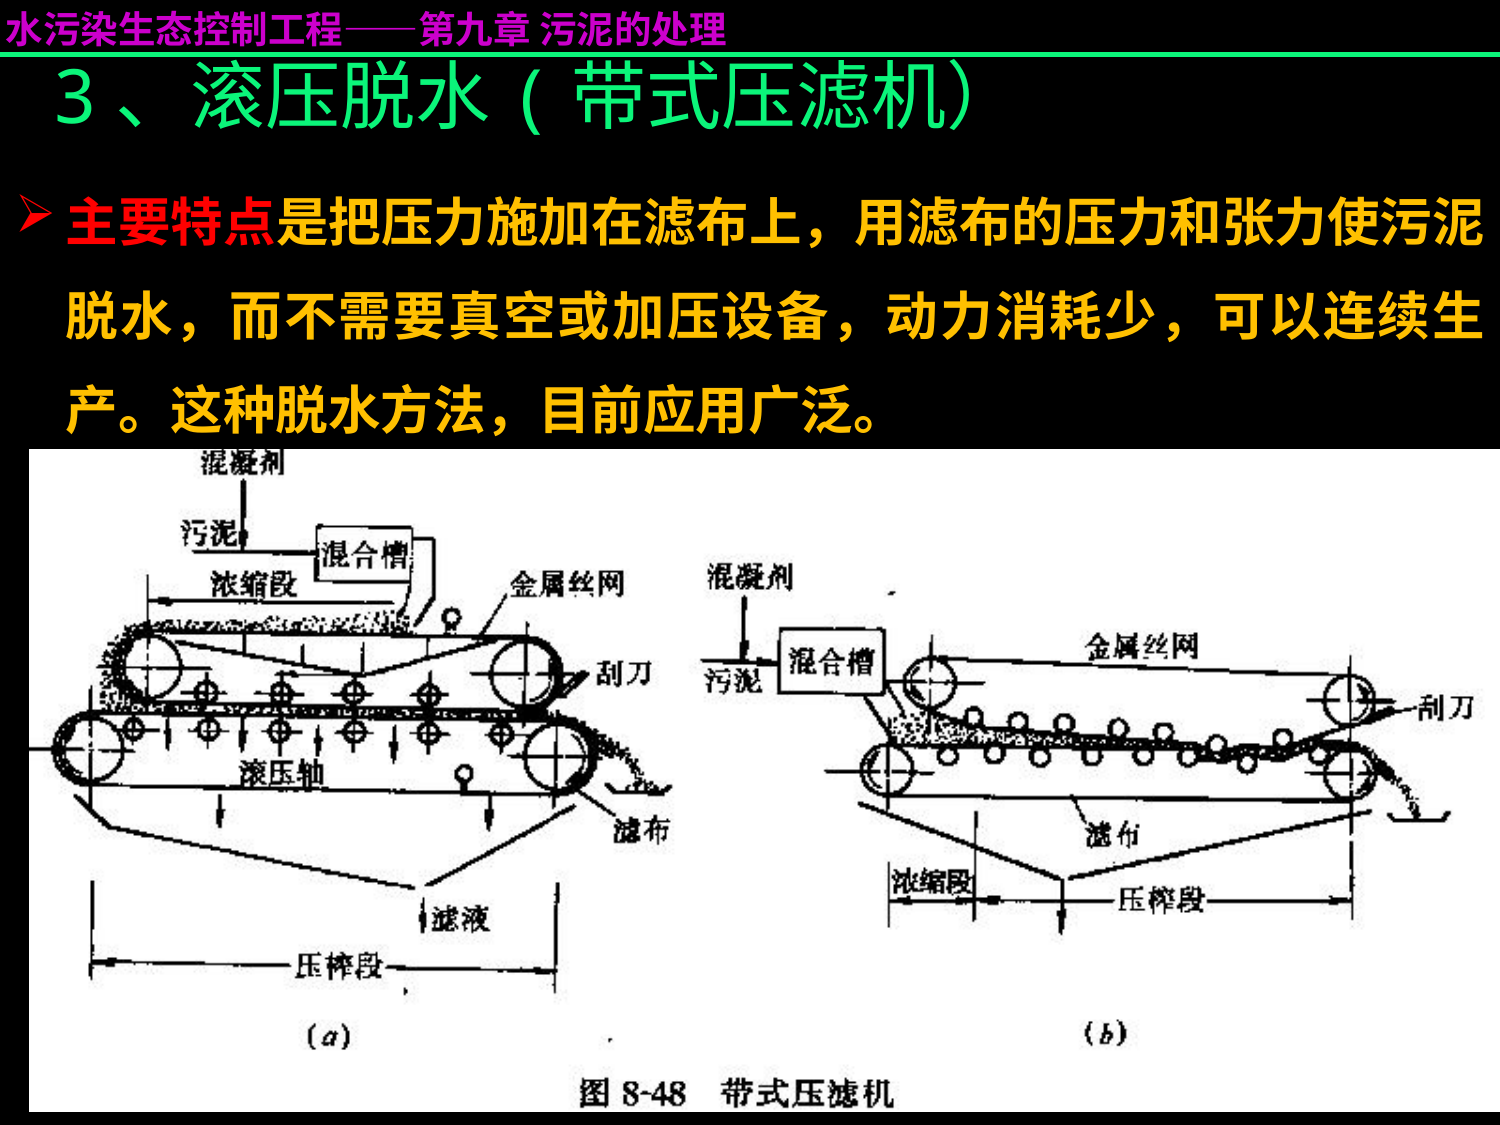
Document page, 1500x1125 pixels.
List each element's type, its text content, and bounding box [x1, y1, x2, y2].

picture [29, 449, 1500, 1113]
title 3、滚压脱水(带式压滤机） [37, 0, 1388, 149]
list 主要特点是把压力施加在滤布上，用滤布的压力和张力使污泥脱水，而不需要真空或加压设备，动力消耗少，可以连续生产。这种脱水方法，目前应用广泛。 [0, 149, 1500, 450]
